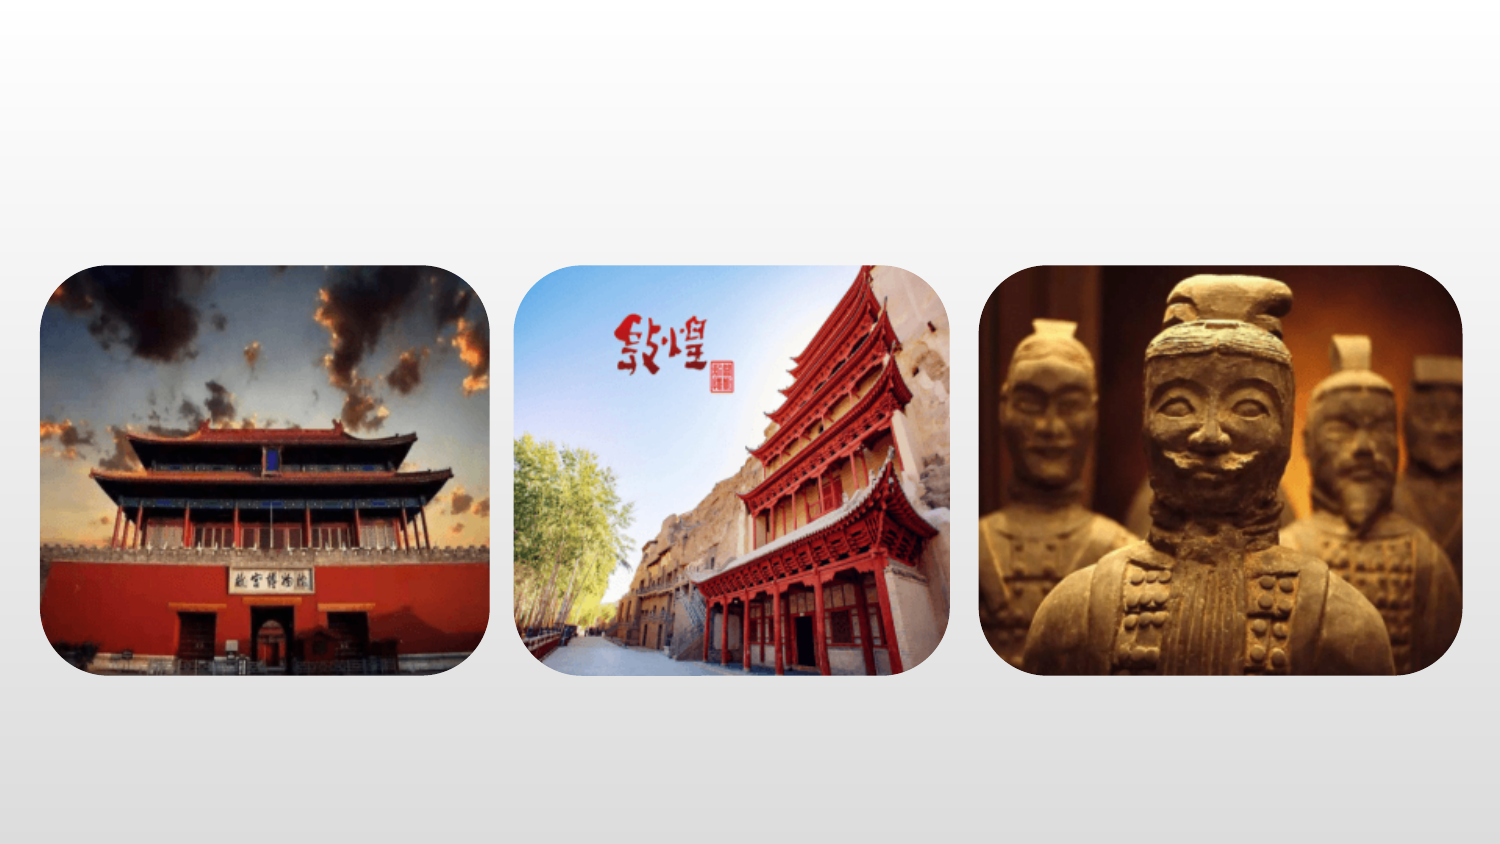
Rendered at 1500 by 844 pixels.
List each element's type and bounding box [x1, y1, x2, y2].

picture [978, 265, 1463, 676]
picture [513, 265, 950, 676]
picture [39, 265, 490, 676]
